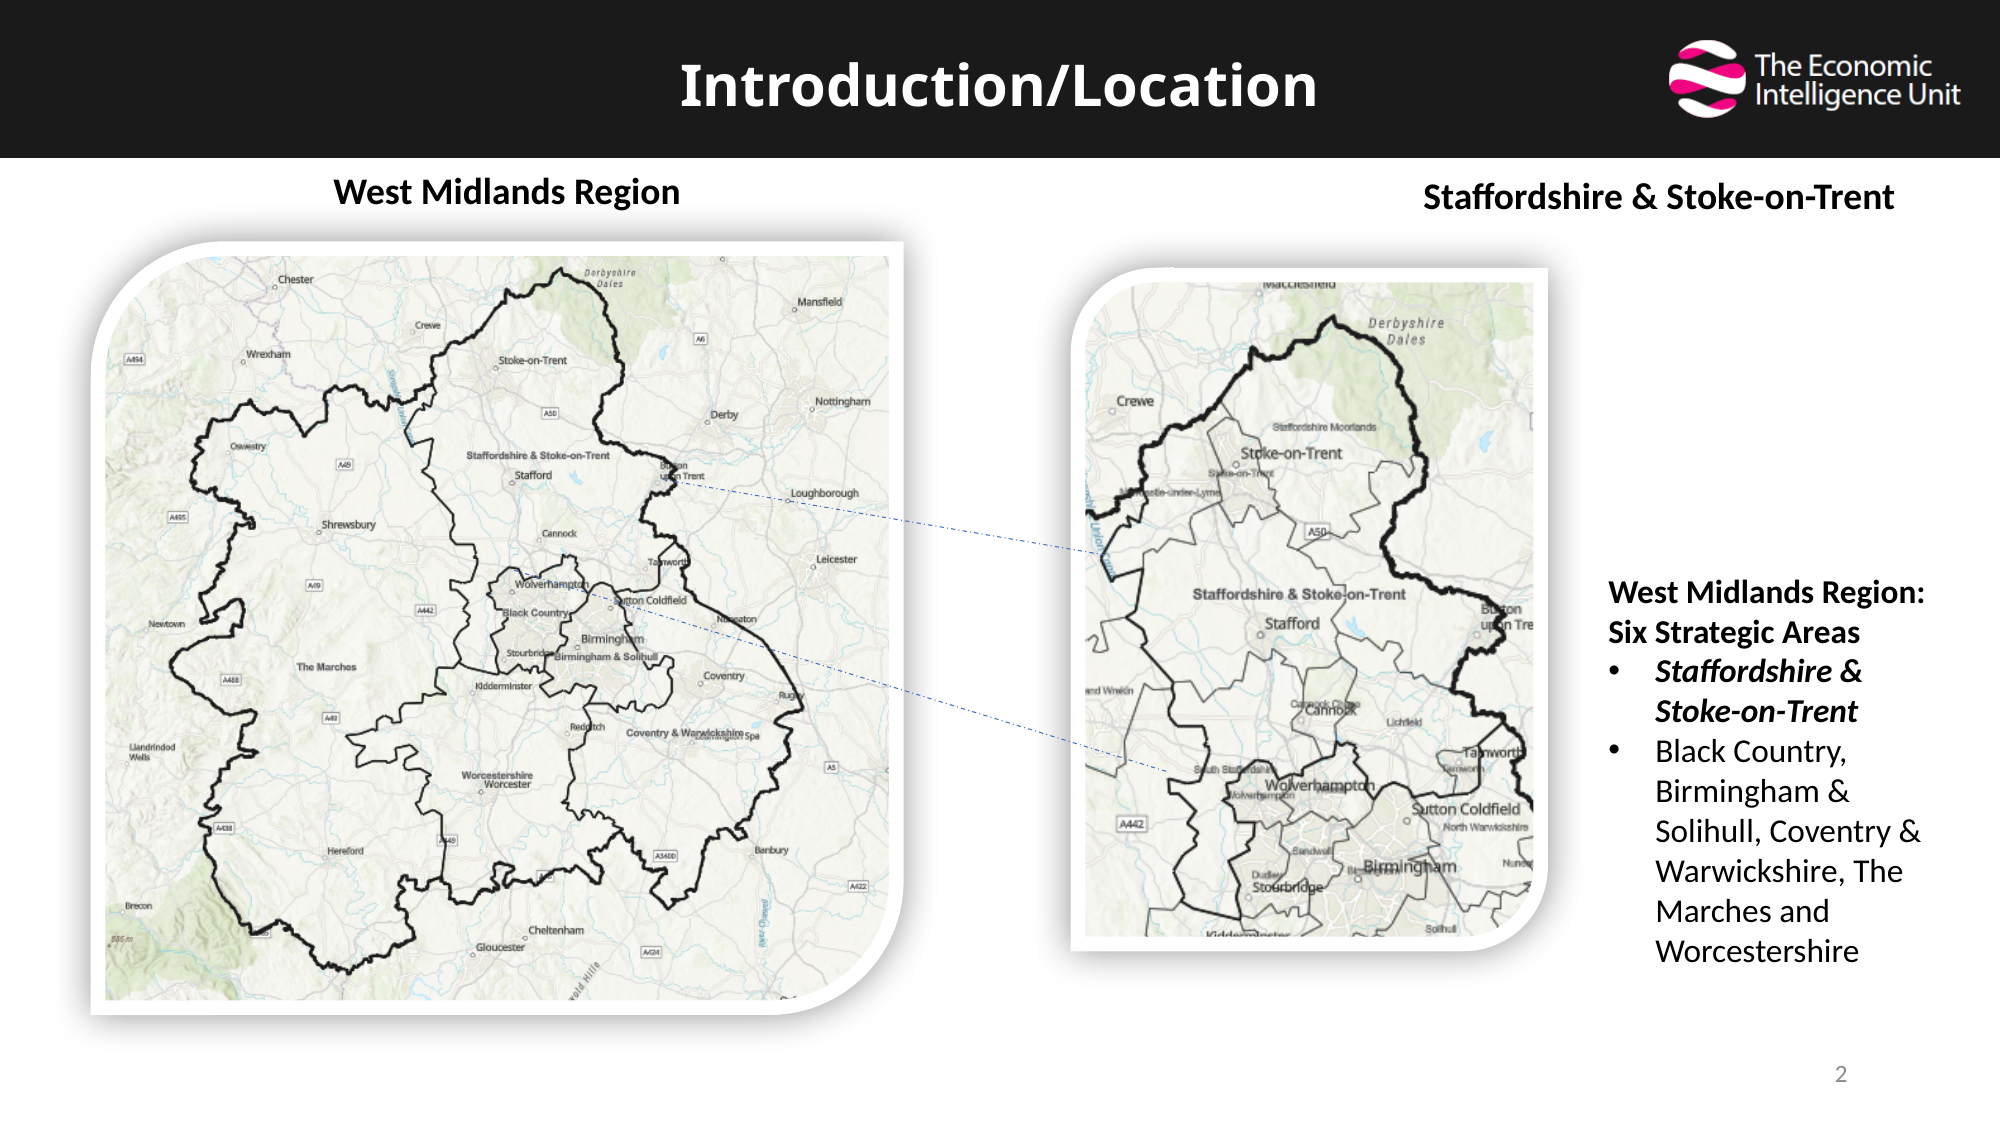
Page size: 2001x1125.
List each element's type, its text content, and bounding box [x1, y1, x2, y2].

title Introduction/Location [249, 48, 1750, 127]
text_box Staffordshire & Stoke-on-Trent [1408, 164, 1918, 225]
slide_number 2 [1412, 1042, 1863, 1103]
text_box West Midlands Region [318, 160, 828, 220]
picture [1077, 275, 1541, 944]
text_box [662, 479, 1104, 555]
text_box West Midlands Region: Six Strategic Areas Staffordshire & Stoke-on-Trent Black Country, Birmingham & Solihull, Coventry & Warwickshire, The Marches and Worcestershire [1593, 562, 1972, 977]
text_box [513, 570, 1169, 773]
picture [1663, 32, 1972, 126]
picture [97, 248, 897, 1008]
text_box [0, 0, 2000, 158]
